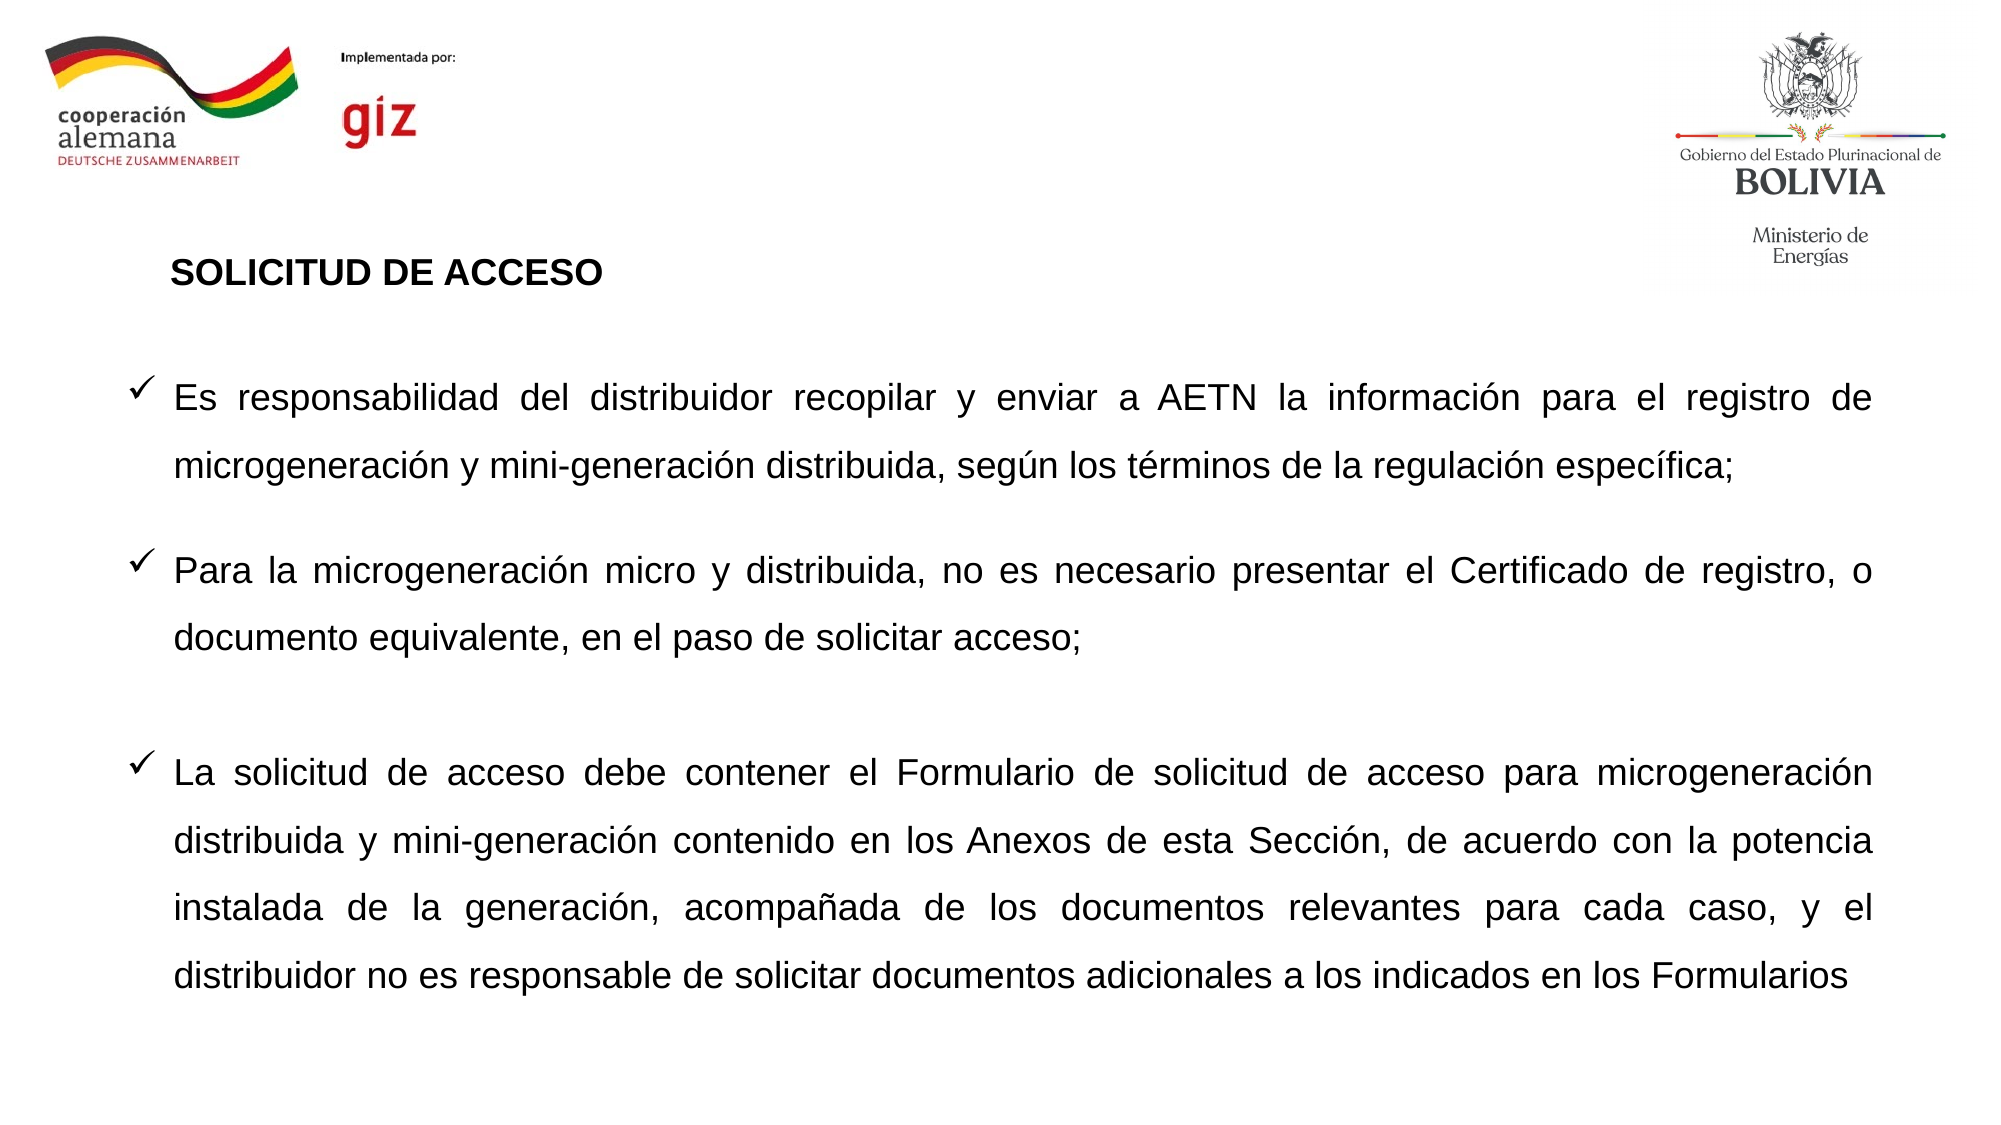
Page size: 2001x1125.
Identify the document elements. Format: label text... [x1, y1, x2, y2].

picture [1643, 0, 1978, 296]
text_box SOLICITUD DE ACCESO [155, 240, 619, 301]
picture [16, 0, 483, 199]
text_box Es responsabilidad del distribuidor recopilar y enviar a AETN la información para el registro de microgeneración y mini-generación distribuida, según los términos de la regulación específica; Para la microgeneración micro y distribuida, no es necesario presentar el Certificado de registro, o documento equivalente, en el paso de solicitar acceso; La solicitud de acceso debe contener el Formulario de solicitud de acceso para microgeneración distribuida y mini-generación contenido en los Anexos de esta Sección, de acuerdo con la potencia instalada de la generación, acompañada de los documentos relevantes para cada caso, y el distribuidor no es responsable de solicitar documentos adicionales a los indicados en los Formularios [111, 343, 1888, 1003]
